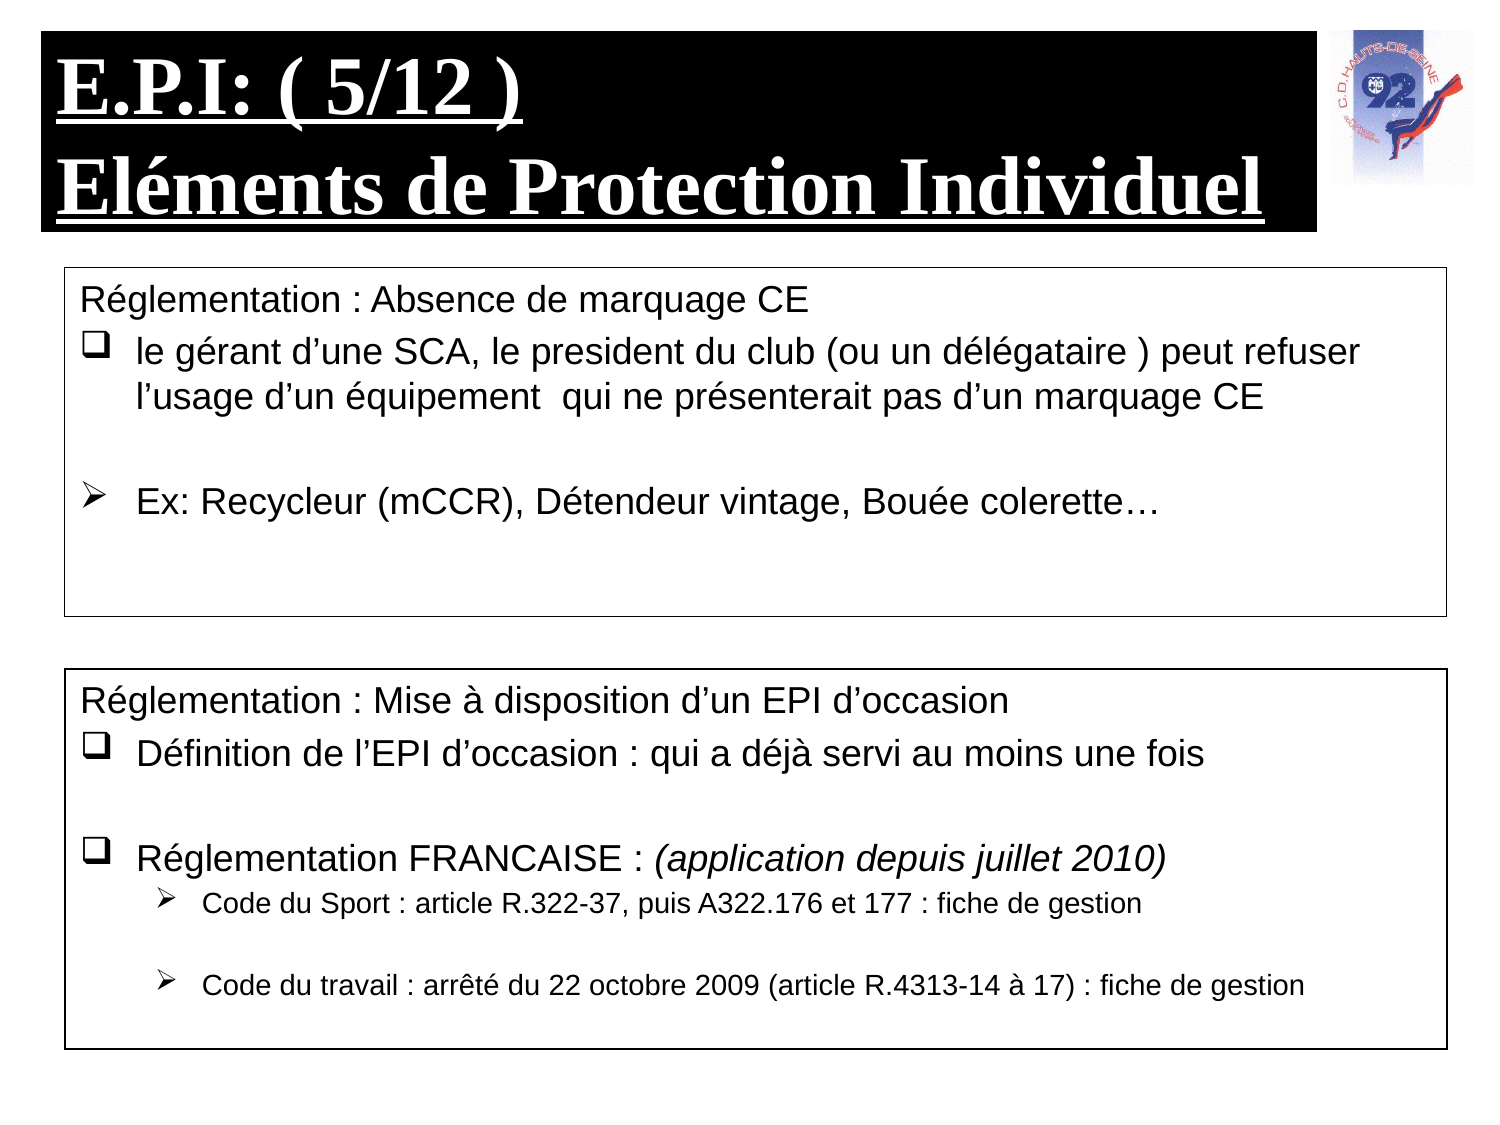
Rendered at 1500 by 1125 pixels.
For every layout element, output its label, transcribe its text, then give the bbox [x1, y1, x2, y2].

title E.P.I: ( 5/12 ) Eléments de Protection Individuel [41, 31, 1317, 232]
text_box Réglementation : Mise à disposition d’un EPI d’occasion Définition de l’EPI d’occasion : qui a déjà servi au moins une fois Réglementation FRANCAISE : (application depuis juillet 2010) Code du Sport : article R.322-37, puis A322.176 et 177 : fiche de gestion Code du travail : arrêté du 22 octobre 2009 (article R.4313-14 à 17) : fiche de gestion [64, 668, 1448, 1050]
picture [1328, 30, 1474, 185]
list Réglementation : Absence de marquage CE le gérant d’une SCA, le president du club (ou un délégataire ) peut refuser l’usage d’un équipement qui ne présenterait pas d’un marquage CE Ex: Recycleur (mCCR), Détendeur vintage, Bouée colerette… [64, 267, 1447, 617]
